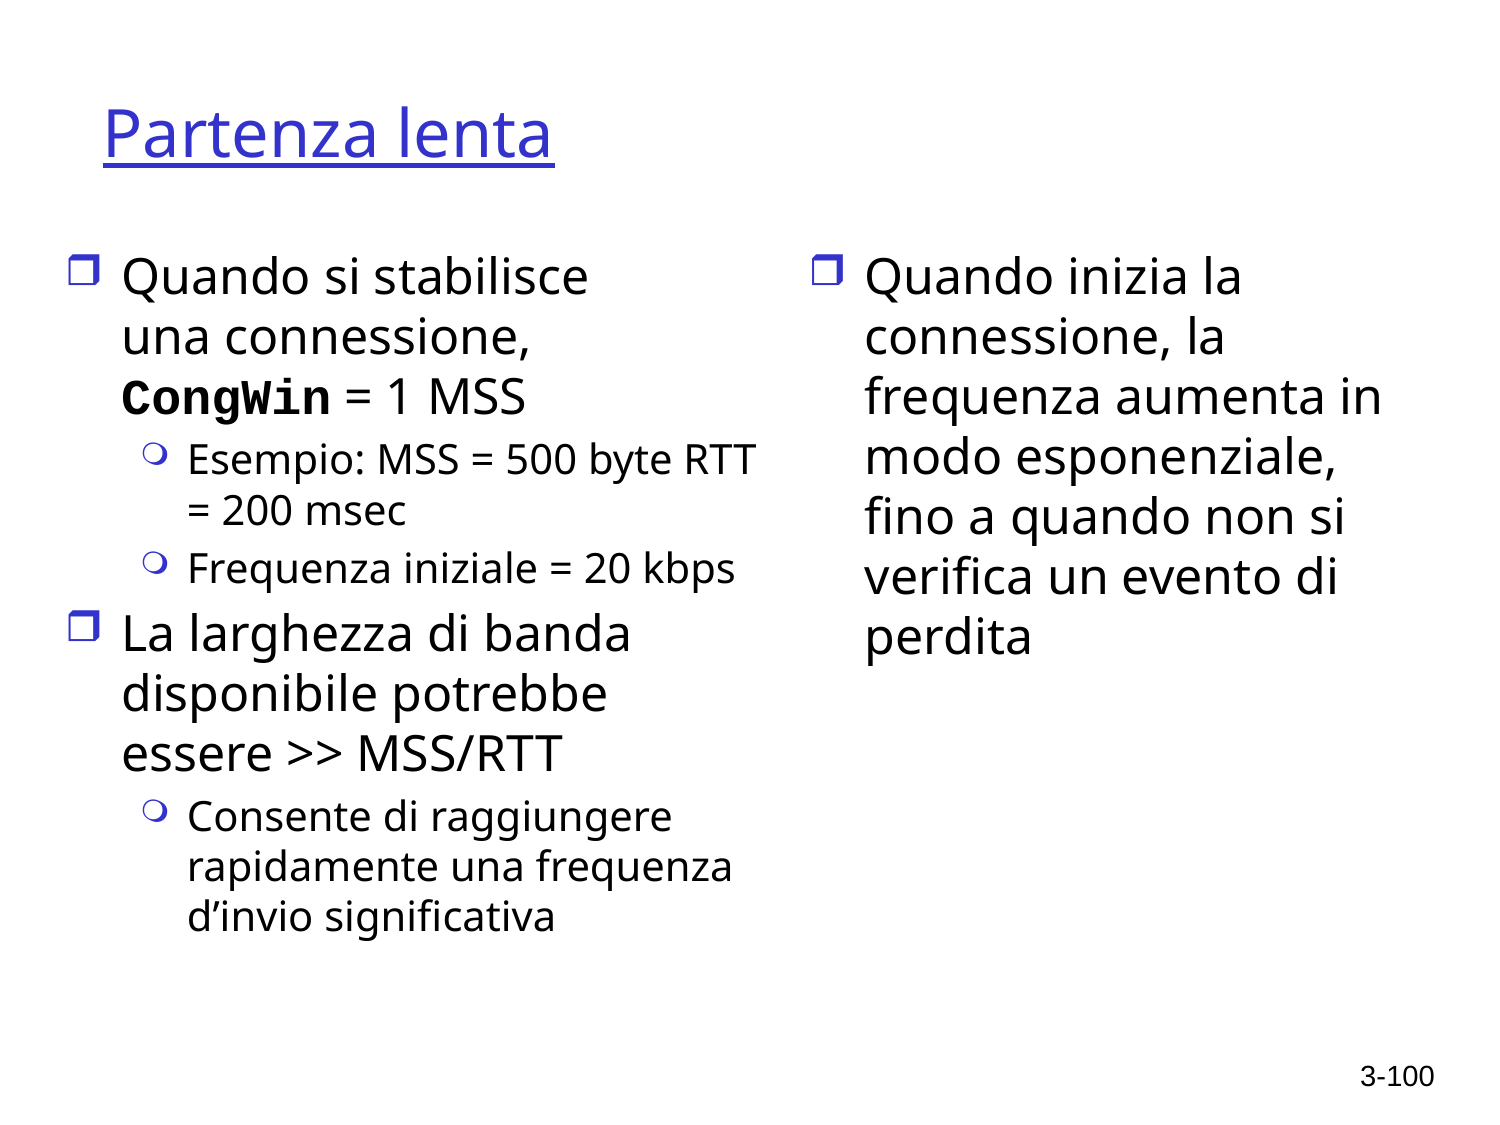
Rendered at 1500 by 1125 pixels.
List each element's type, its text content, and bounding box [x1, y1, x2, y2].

title Partenza lenta [87, 37, 1363, 226]
text_box Quando inizia la connessione, la frequenza aumenta in modo esponenziale, fino a quando non si verifica un evento di perdita [793, 237, 1457, 1000]
text_box [799, 262, 1463, 1025]
list Quando si stabilisce una connessione, CongWin = 1 MSS Esempio: MSS = 500 byte RTT = 200 msec Frequenza iniziale = 20 kbps La larghezza di banda disponibile potrebbe essere >> MSS/RTT Consente di raggiungere rapidamente una frequenza d’invio significativa [49, 237, 784, 1001]
slide_number 3-100 [1338, 1049, 1451, 1125]
